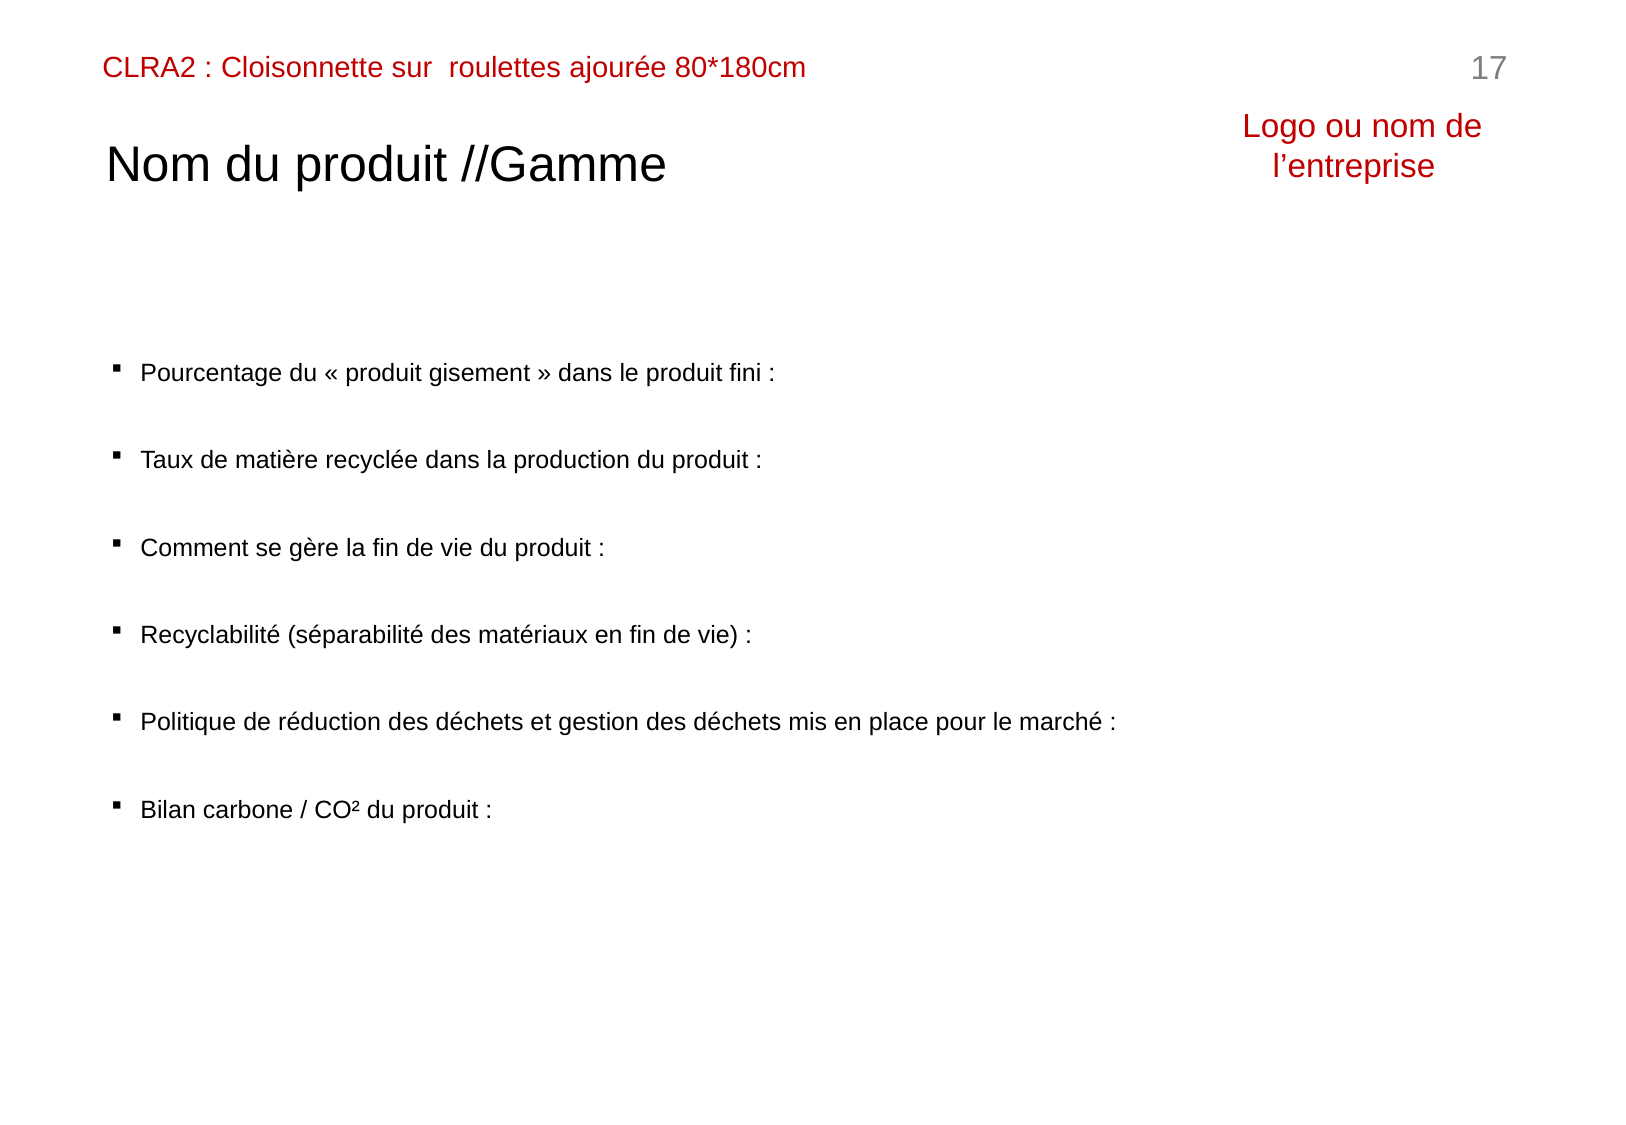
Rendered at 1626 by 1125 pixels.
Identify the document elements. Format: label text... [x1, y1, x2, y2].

text_box Pourcentage du « produit gisement » dans le produit fini : Taux de matière recyclée dans la production du produit : Comment se gère la fin de vie du produit : Recyclabilité (séparabilité des matériaux en fin de vie) : Politique de réduction des déchets et gestion des déchets mis en place pour le marché : Bilan carbone / CO² du produit : [81, 304, 1333, 1067]
text_box Logo ou nom de l’entreprise [1141, 91, 1567, 197]
list Nom du produit //Gamme [91, 109, 1523, 215]
slide_number 17 [1426, 19, 1523, 91]
title CLRA2 : Cloisonnette sur roulettes ajourée 80*180cm [102, 19, 1426, 109]
